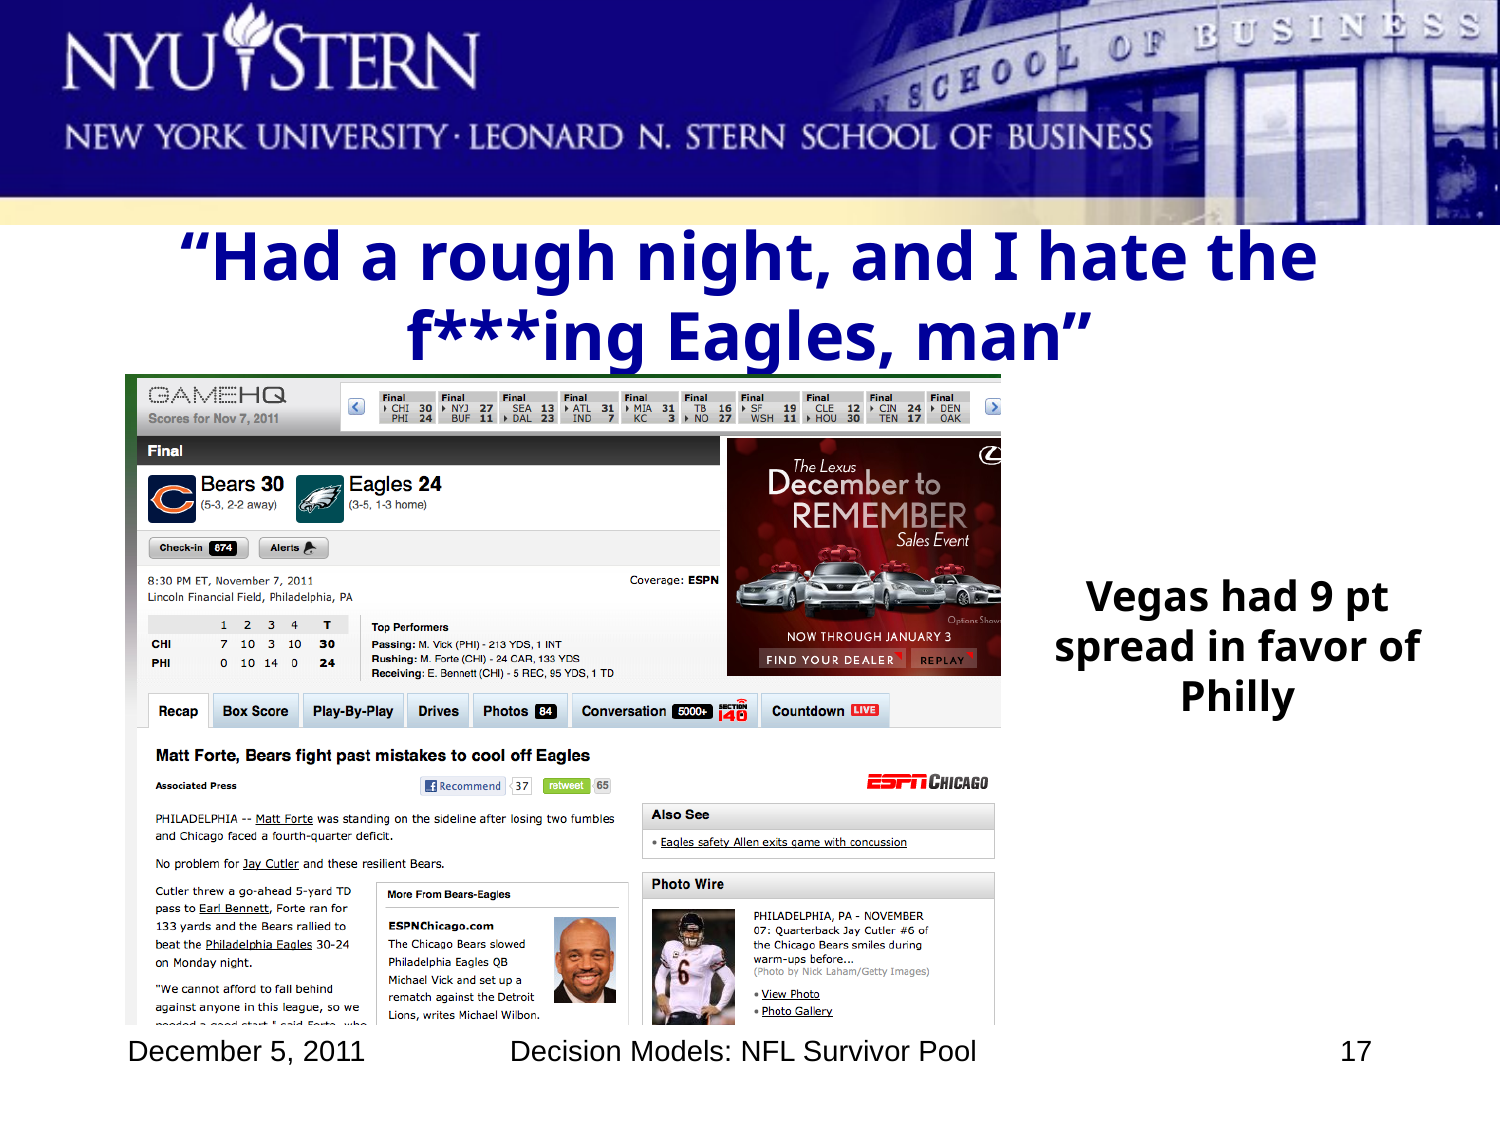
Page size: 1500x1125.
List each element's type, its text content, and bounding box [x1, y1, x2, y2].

text_box Vegas had 9 pt spread in favor of Philly [1025, 562, 1450, 728]
slide_number 17 [1074, 1025, 1388, 1100]
footer Decision Models: NFL Survivor Pool [474, 1025, 1013, 1100]
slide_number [112, 1025, 425, 1100]
title “Had a rough night, and I hate the f***ing Eagles, man” [112, 224, 1388, 363]
picture [0, 0, 1500, 225]
picture [124, 374, 1002, 1026]
